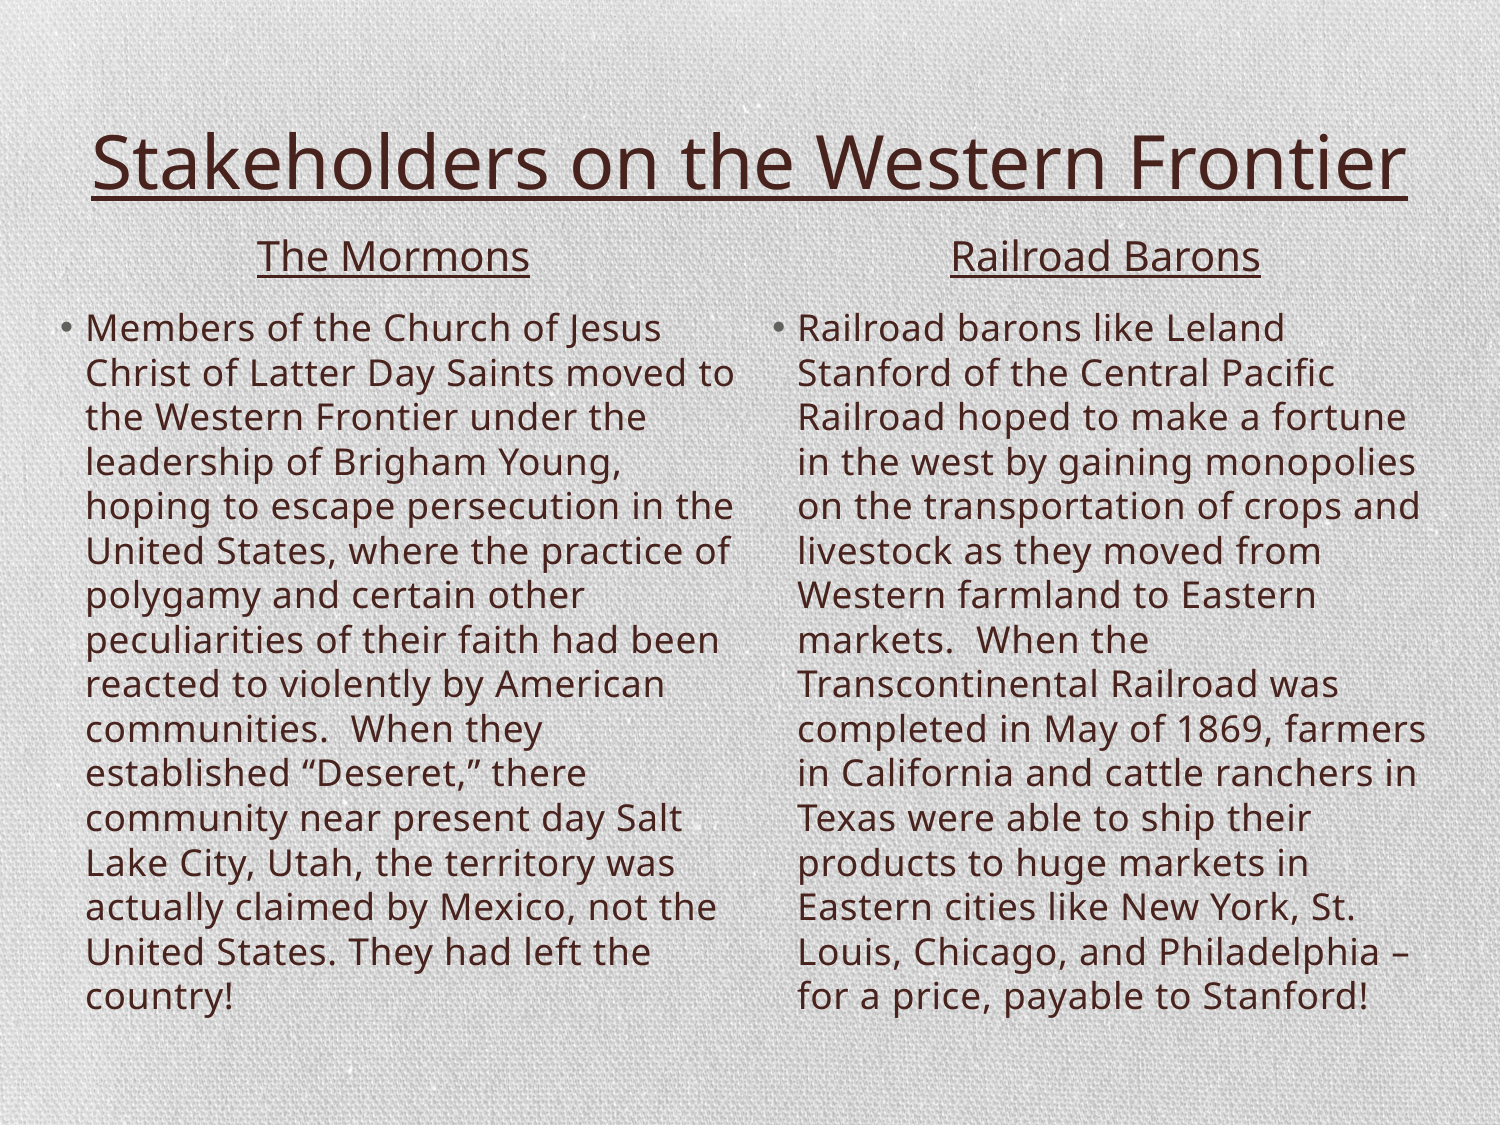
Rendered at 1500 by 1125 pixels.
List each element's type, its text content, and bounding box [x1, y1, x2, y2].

title Stakeholders on the Western Frontier [45, 37, 1455, 213]
list Railroad Barons [757, 213, 1454, 297]
list Members of the Church of Jesus Christ of Latter Day Saints moved to the Western Frontier under the leadership of Brigham Young, hoping to escape persecution in the United States, where the practice of polygamy and certain other peculiarities of their faith had been reacted to violently by American communities. When they established “Deseret,” there community near present day Salt Lake City, Utah, the territory was actually claimed by Mexico, not the United States. They had left the country! [45, 296, 757, 1038]
list Railroad barons like Leland Stanford of the Central Pacific Railroad hoped to make a fortune in the west by gaining monopolies on the transportation of crops and livestock as they moved from Western farmland to Eastern markets. When the Transcontinental Railroad was completed in May of 1869, farmers in California and cattle ranchers in Texas were able to ship their products to huge markets in Eastern cities like New York, St. Louis, Chicago, and Philadelphia – for a price, payable to Stanford! [757, 296, 1455, 1063]
list The Mormons [45, 213, 743, 297]
